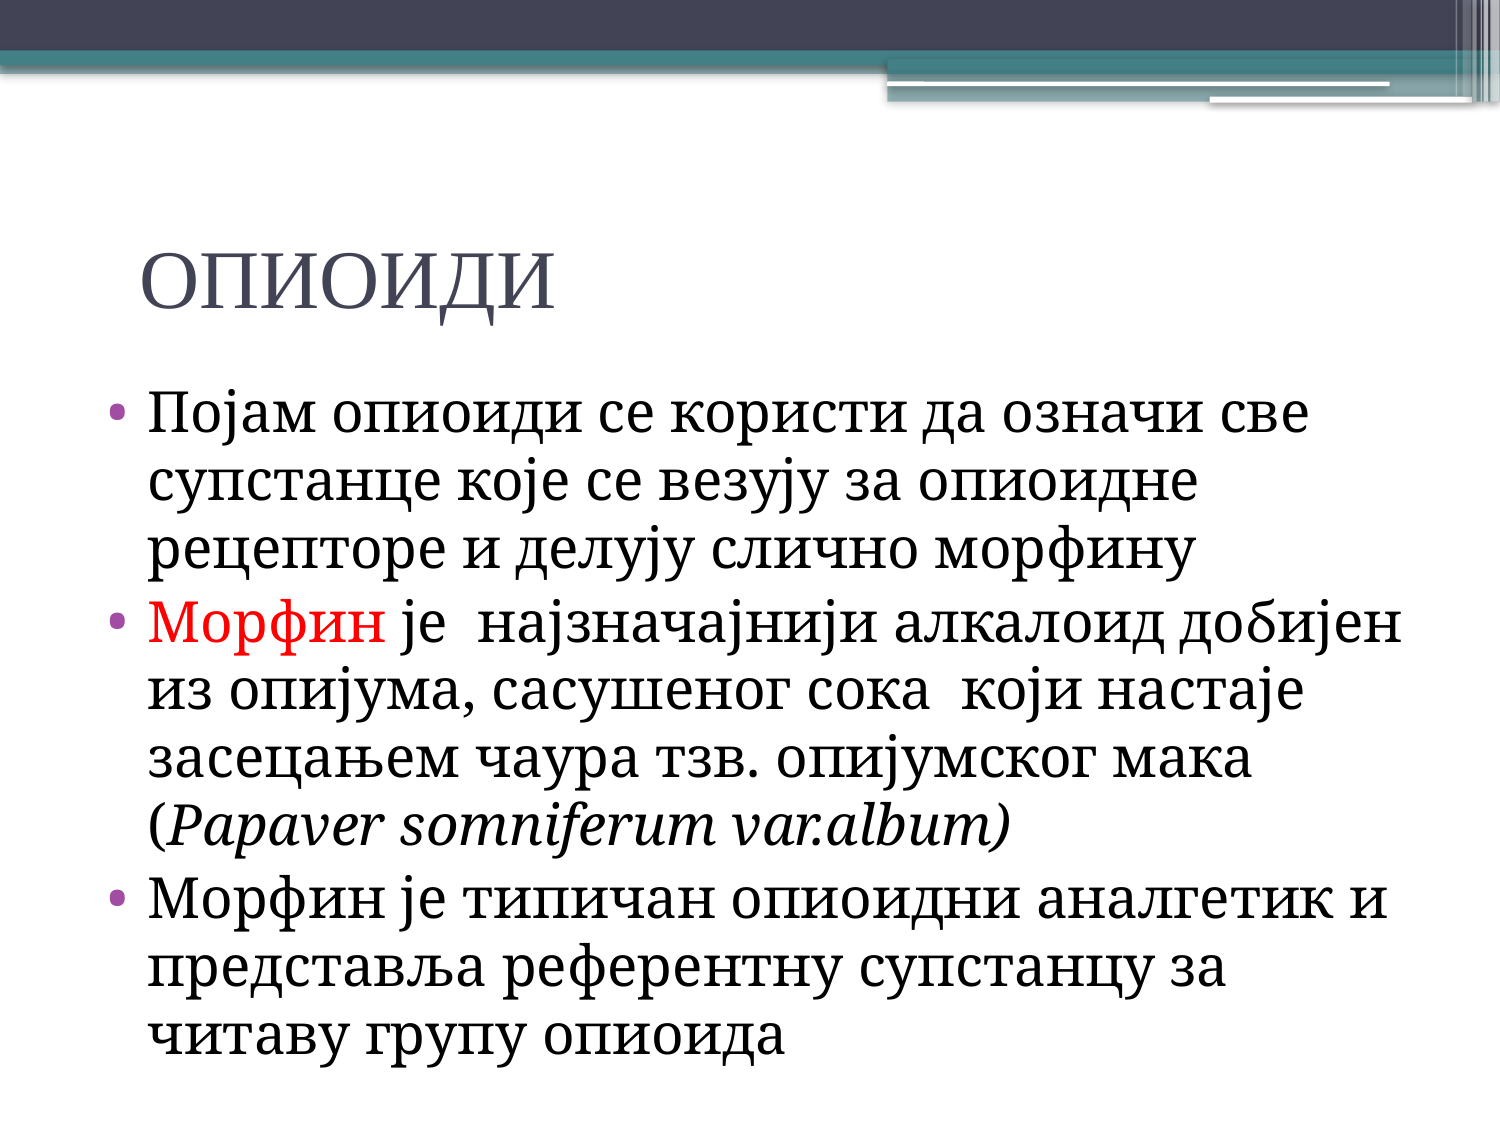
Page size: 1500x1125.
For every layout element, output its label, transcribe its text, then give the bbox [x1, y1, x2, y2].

list Појам опиоиди се користи да означи све супстанце које се везују за опиоидне рецепторе и делују слично морфину Морфин је најзначајнији алкалоид добијен из опијума, сасушеног сока који настаје засецањем чаура тзв. опијумског мака (Papaver somniferum var.album) Mорфин је типичан опиоидни аналгетик и представља референтну супстанцу за читаву групу опиоида [75, 368, 1425, 1079]
title ОПИОИДИ [125, 187, 1475, 363]
